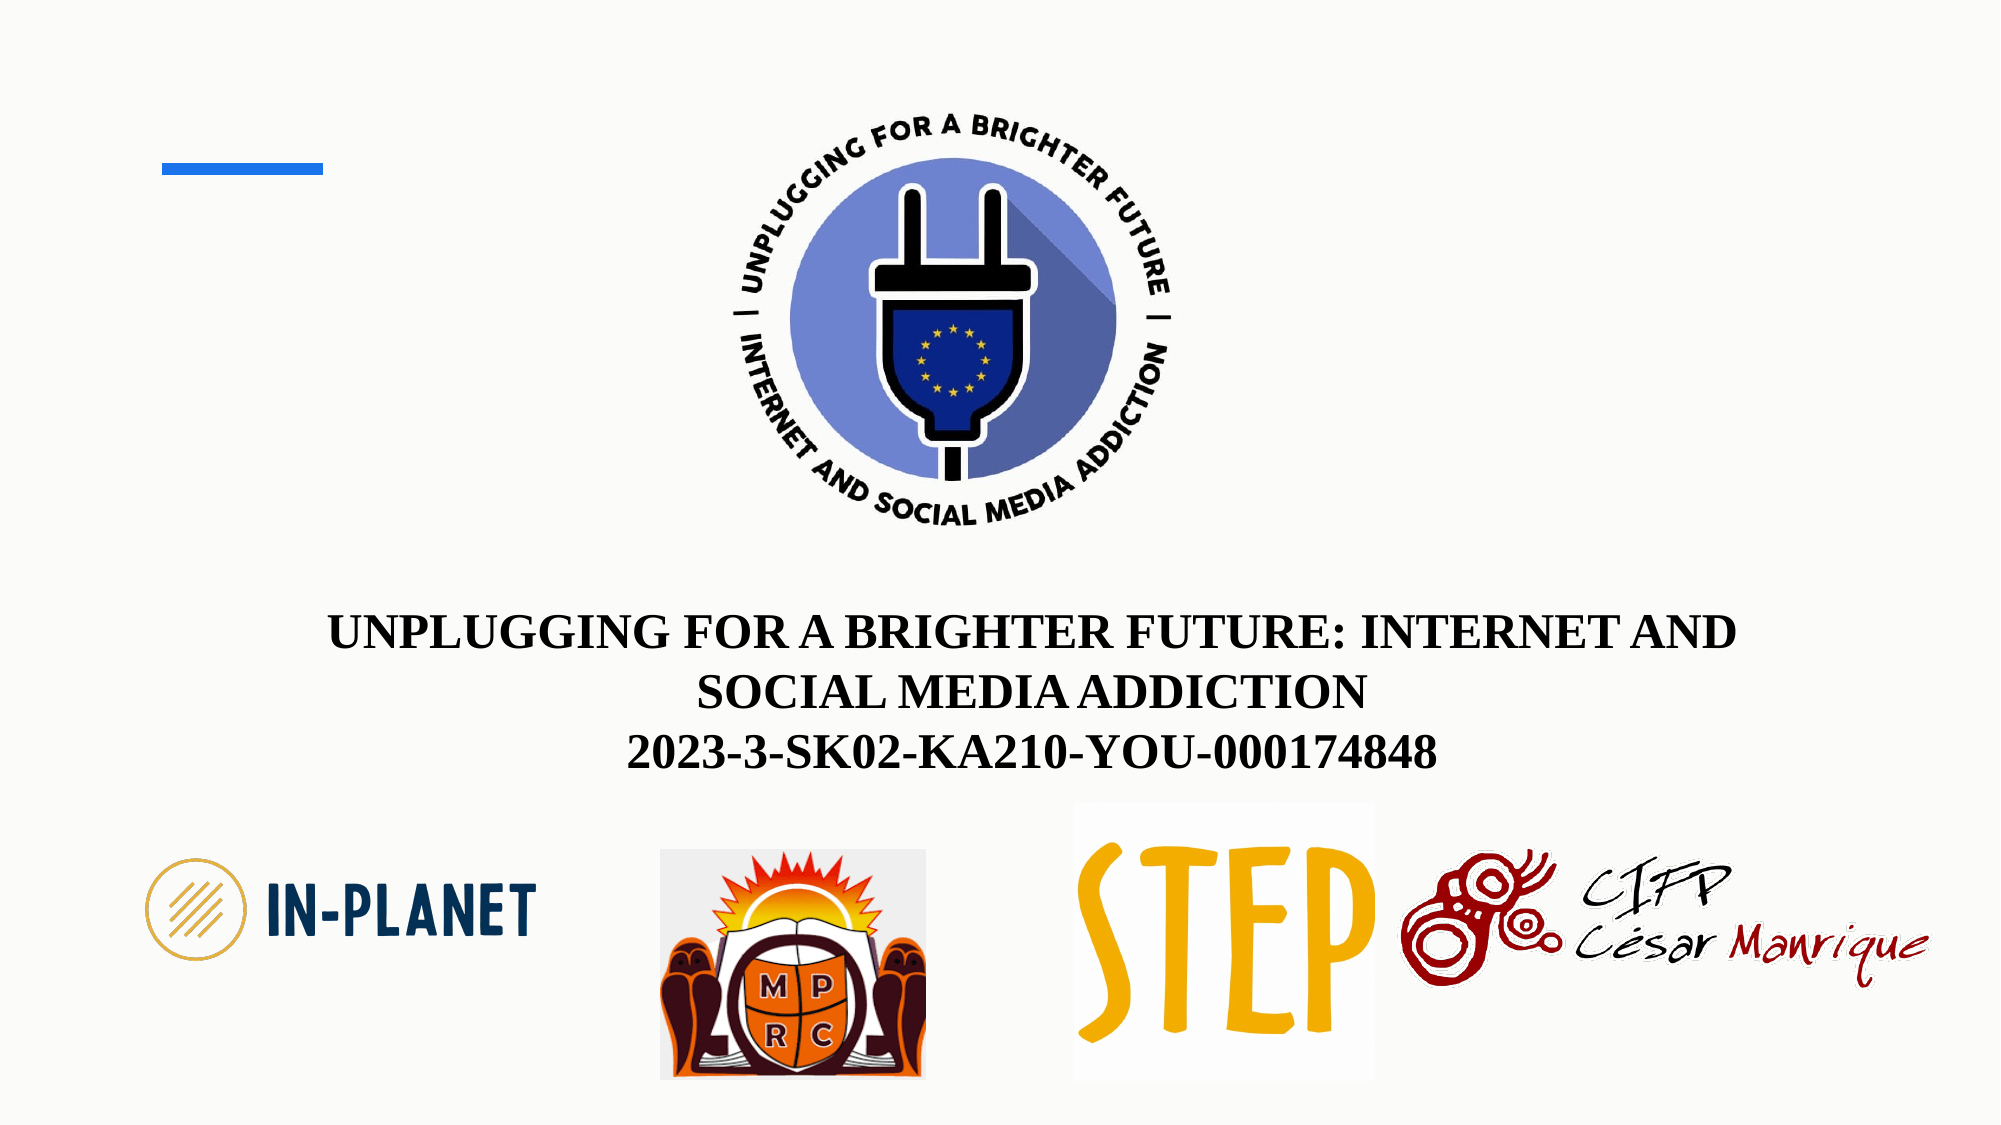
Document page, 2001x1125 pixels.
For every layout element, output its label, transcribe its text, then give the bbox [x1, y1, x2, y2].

picture [1393, 848, 1943, 992]
picture [680, 99, 1234, 533]
text_box UNPLUGGING FOR A BRIGHTER FUTURE: INTERNET AND SOCIAL MEDIA ADDICTION 2023-3-SK02-KA210-YOU-000174848 [269, 590, 1795, 906]
picture [133, 847, 547, 972]
picture [1074, 803, 1376, 1081]
picture [659, 848, 926, 1081]
